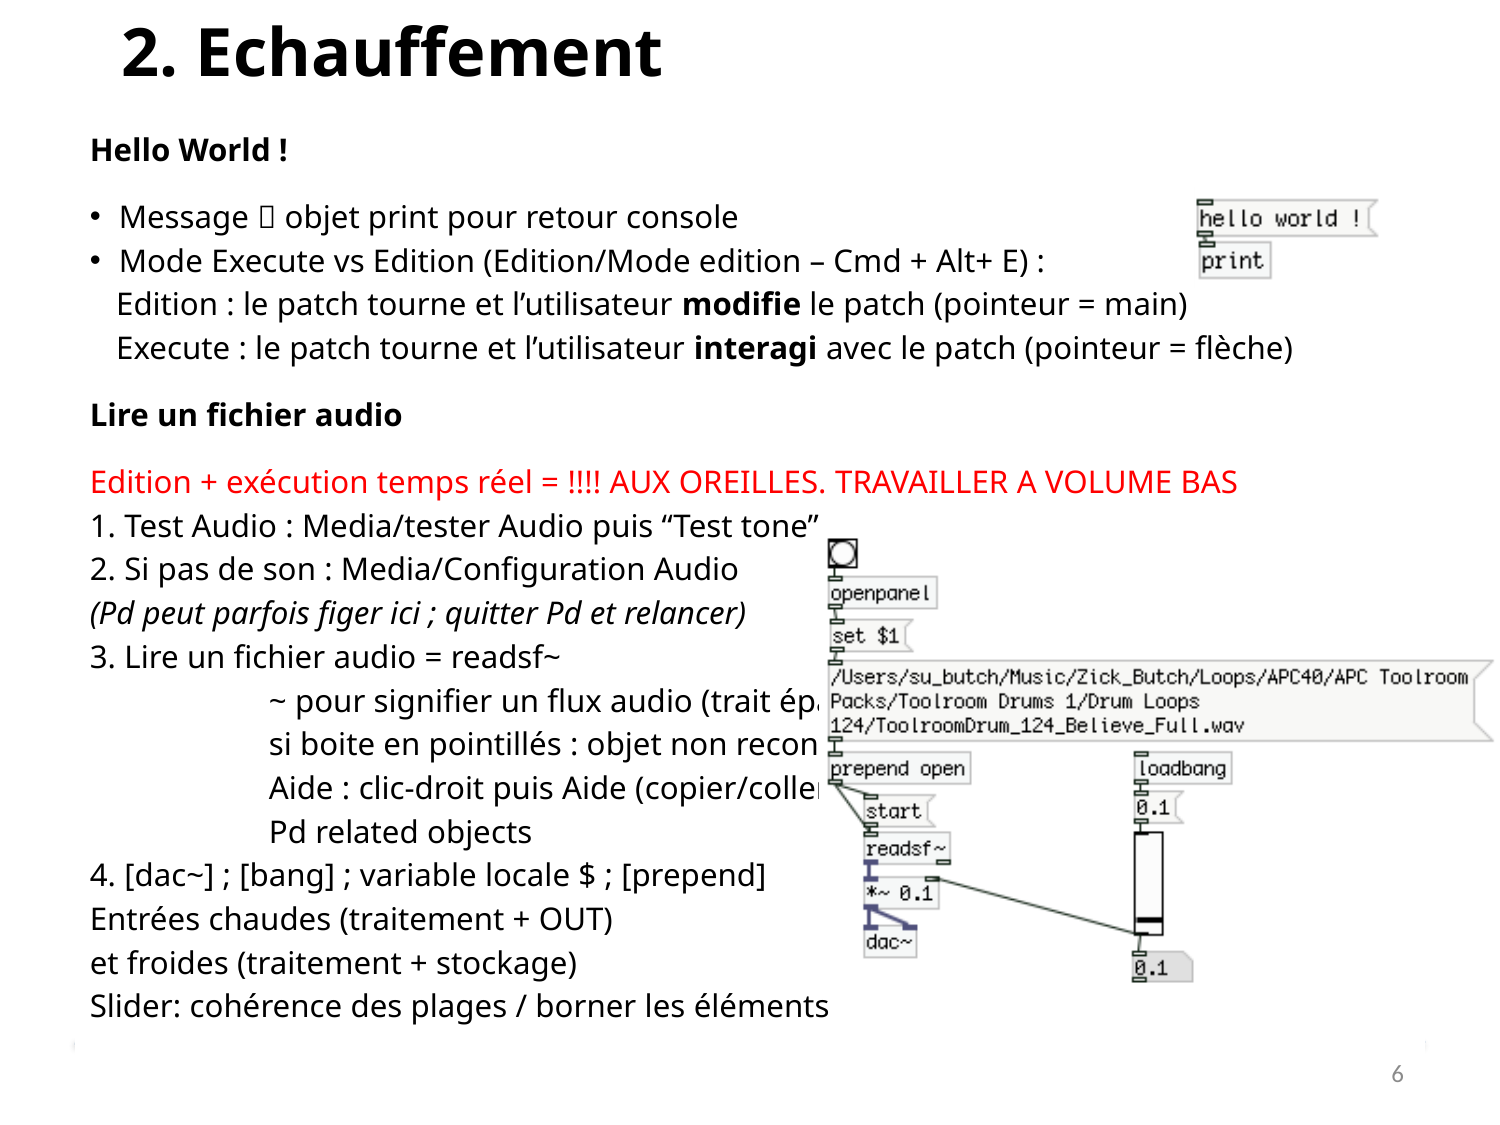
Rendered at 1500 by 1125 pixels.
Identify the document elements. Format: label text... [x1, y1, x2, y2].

text_box 2. Echauffement [106, 2, 1382, 244]
list Hello World ! Message  objet print pour retour console Mode Execute vs Edition (Edition/Mode edition – Cmd + Alt+ E) : Edition : le patch tourne et l’utilisateur modifie le patch (pointeur = main) Execute : le patch tourne et l’utilisateur interagi avec le patch (pointeur = flèche) Lire un fichier audio Edition + exécution temps réel = !!!! AUX OREILLES. TRAVAILLER A VOLUME BAS 1. Test Audio : Media/tester Audio puis “Test tone” 2. Si pas de son : Media/Configuration Audio (Pd peut parfois figer ici ; quitter Pd et relancer) 3. Lire un fichier audio = readsf~ ~ pour signifier un flux audio (trait épais) si boite en pointillés : objet non reconnu Aide : clic-droit puis Aide (copier/coller) Pd related objects 4. [dac~] ; [bang] ; variable locale $ ; [prepend] Entrées chaudes (traitement + OUT) et froides (traitement + stockage) Slider: cohérence des plages / borner les éléments [75, 122, 1425, 1059]
picture [1192, 187, 1385, 288]
slide_number 6 [1074, 1042, 1425, 1103]
picture [819, 524, 1500, 997]
